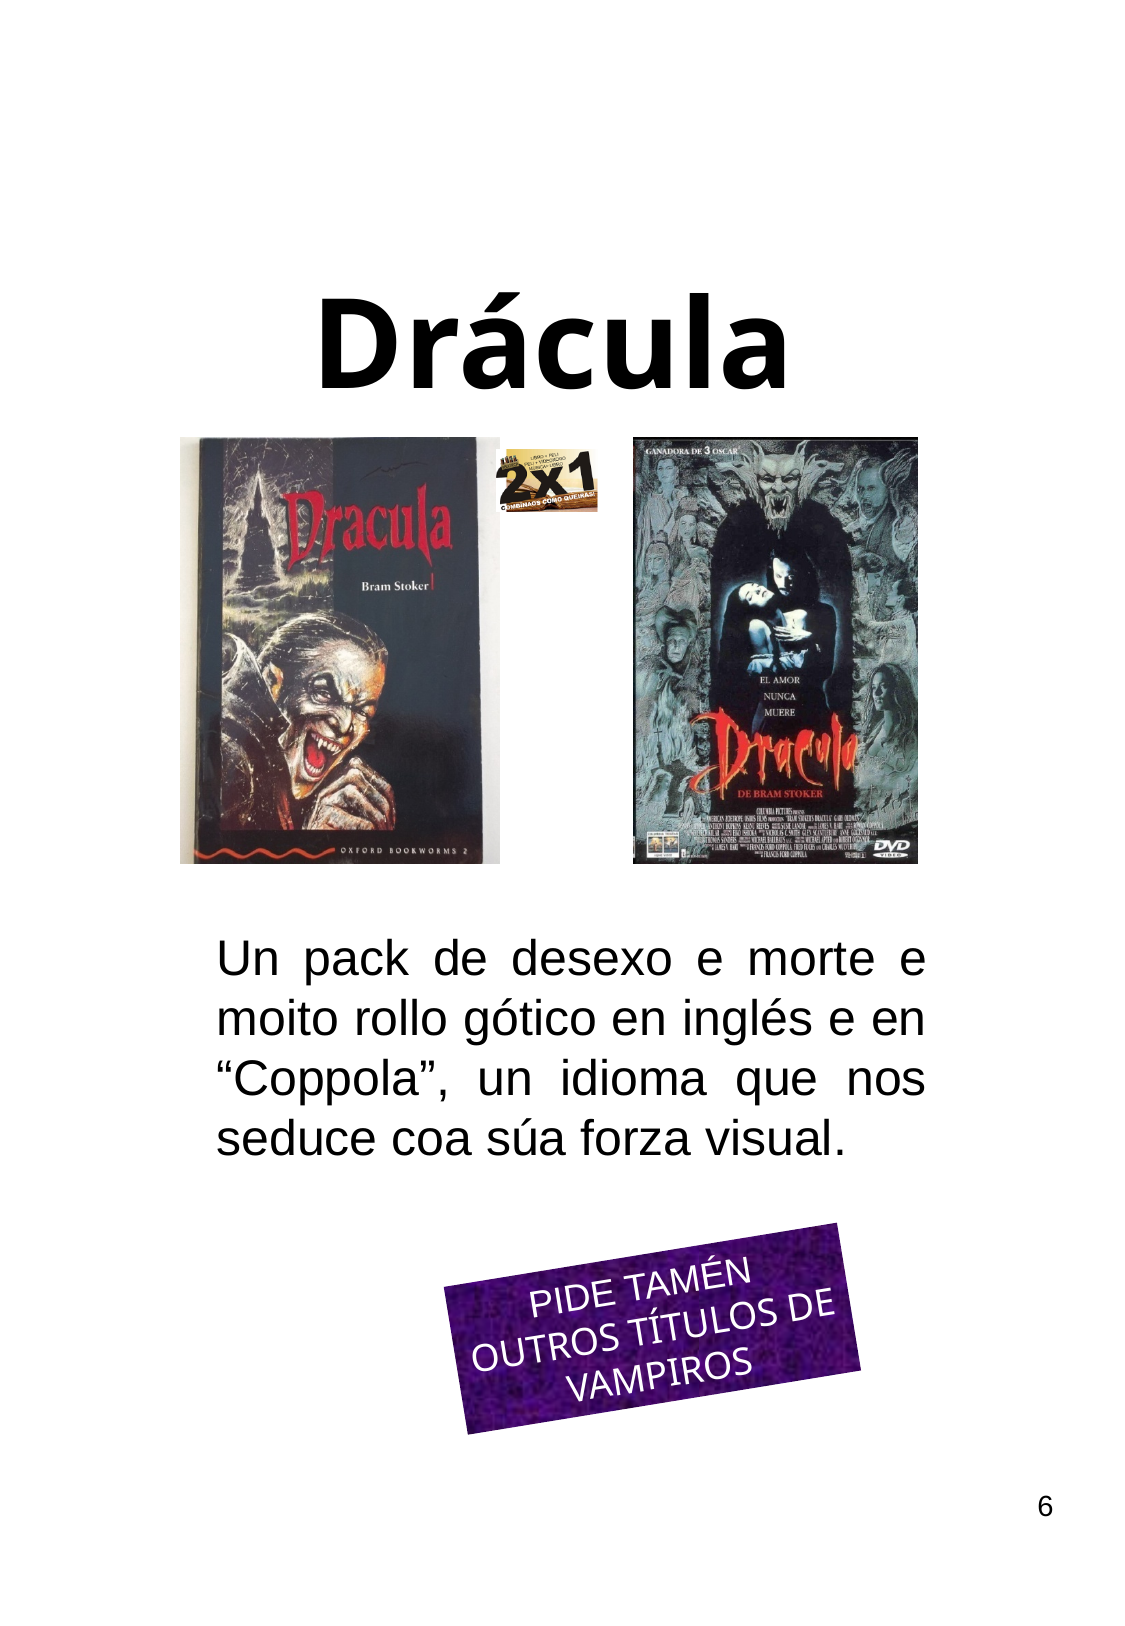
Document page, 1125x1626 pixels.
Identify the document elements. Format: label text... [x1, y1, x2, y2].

title Drácula [46, 202, 1060, 475]
text_box PIDE TAMÉN OUTROS TÍTULOS DE VAMPIROS [443, 1222, 862, 1435]
picture [633, 437, 918, 864]
list Un pack de desexo e morte e moito rollo gótico en inglés e en “Coppola”, un idioma que nos seduce coa súa forza visual. [145, 917, 943, 1273]
picture [180, 437, 599, 864]
slide_number 6 [806, 1479, 1069, 1593]
